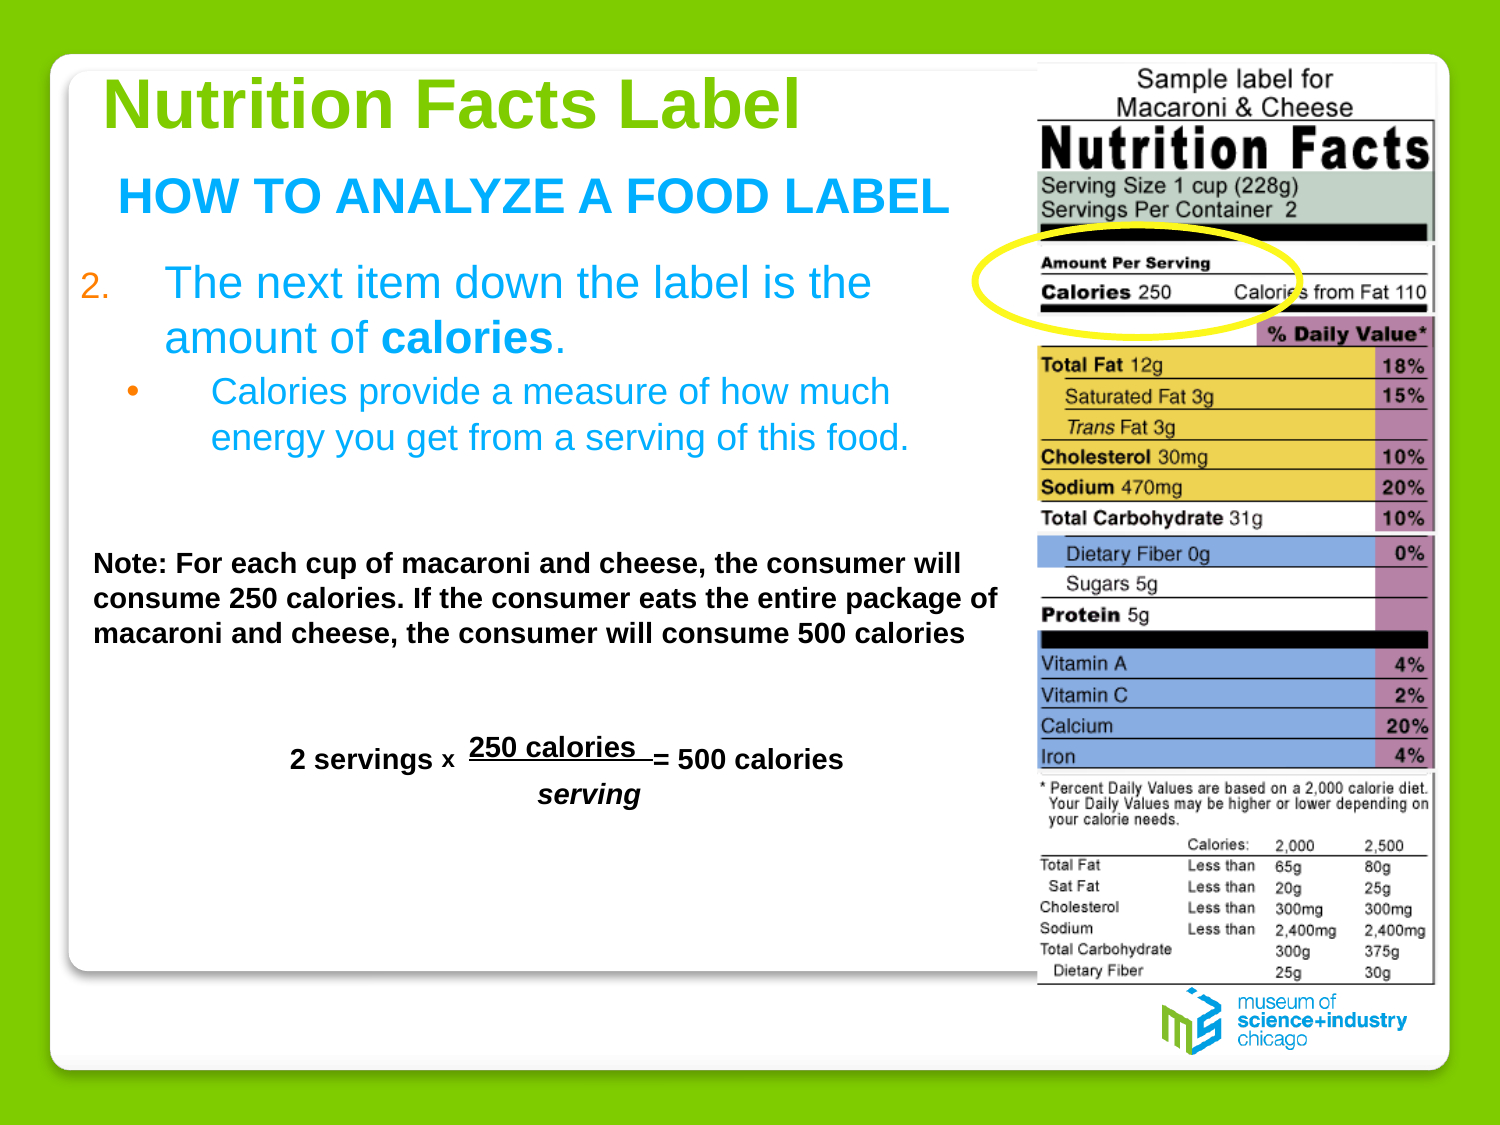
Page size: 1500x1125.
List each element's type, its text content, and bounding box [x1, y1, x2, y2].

picture [1037, 62, 1438, 985]
picture [1162, 987, 1407, 1055]
text_box Note: For each cup of macaroni and cheese, the consumer will consume 250 calories. If the consumer eats the entire package of macaroni and cheese, the consumer will consume 500 calories [78, 537, 1016, 658]
list HOW TO ANALYZE A FOOD LABEL [93, 125, 1029, 255]
title Nutrition Facts Label [87, 50, 1430, 150]
text_box 2 servings x 250 calories = 500 calories serving [274, 699, 938, 818]
list The next item down the label is the amount of calories. Calories provide a measure of how much energy you get from a serving of this food. [50, 237, 988, 500]
text_box [971, 235, 1029, 327]
